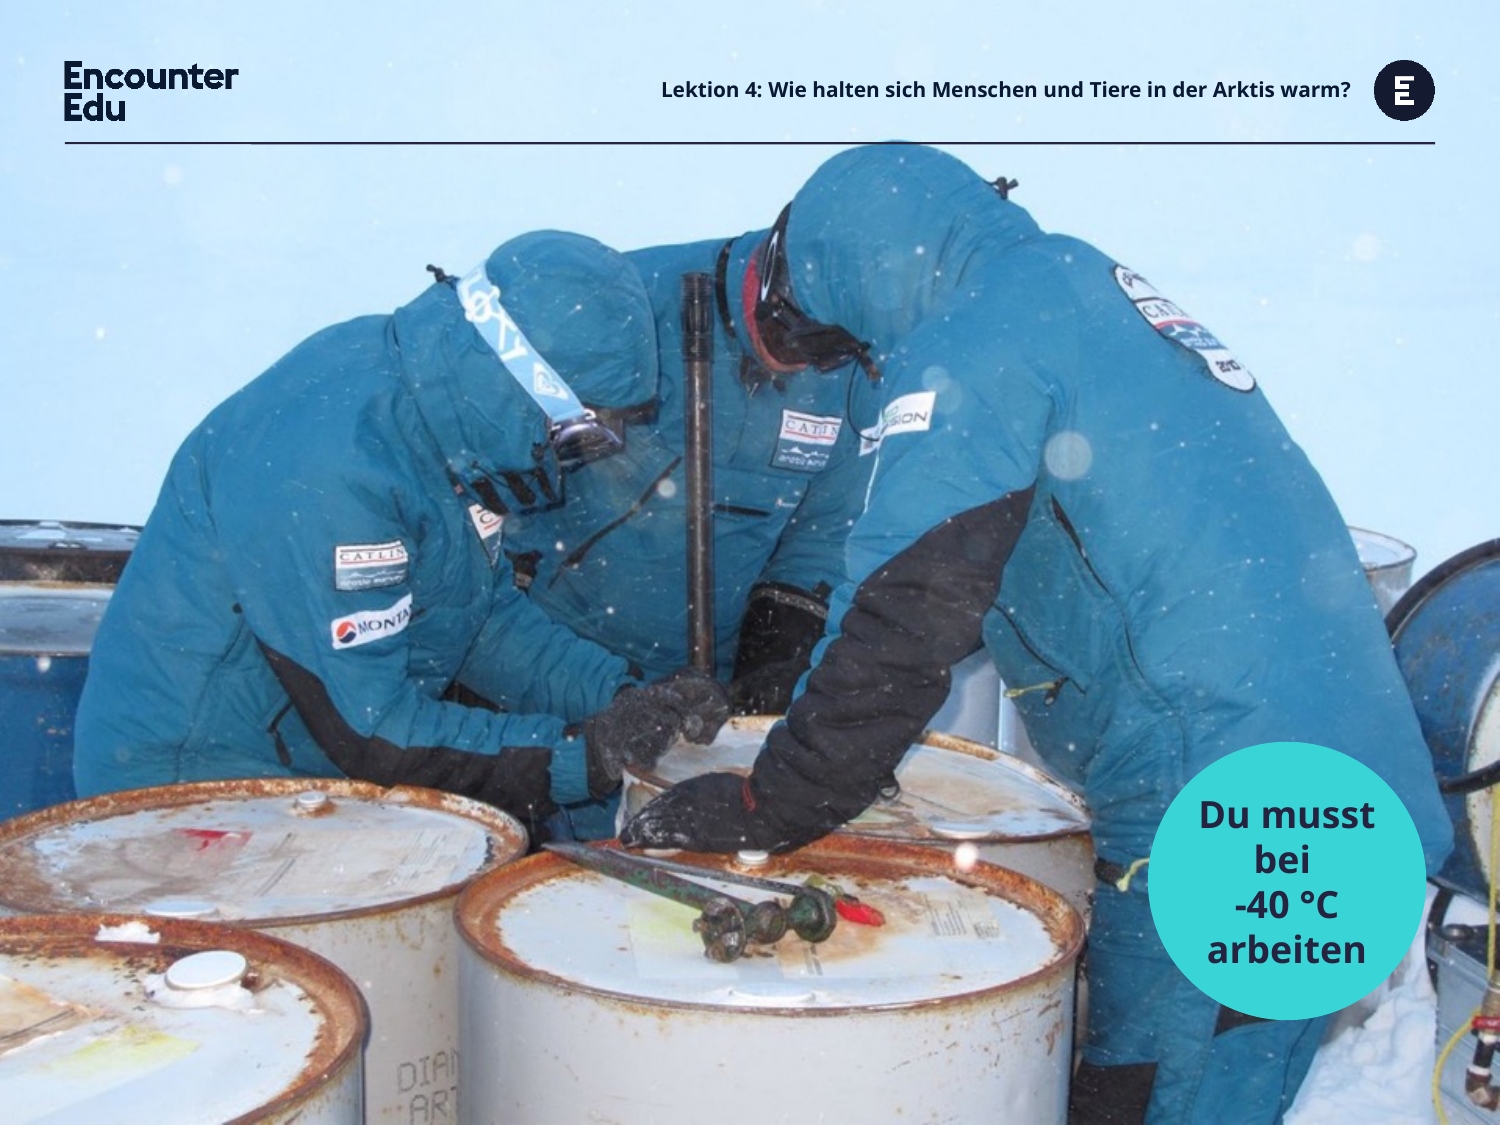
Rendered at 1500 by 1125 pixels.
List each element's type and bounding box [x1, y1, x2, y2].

picture [0, 0, 1500, 1125]
text_box [1147, 741, 1427, 1021]
